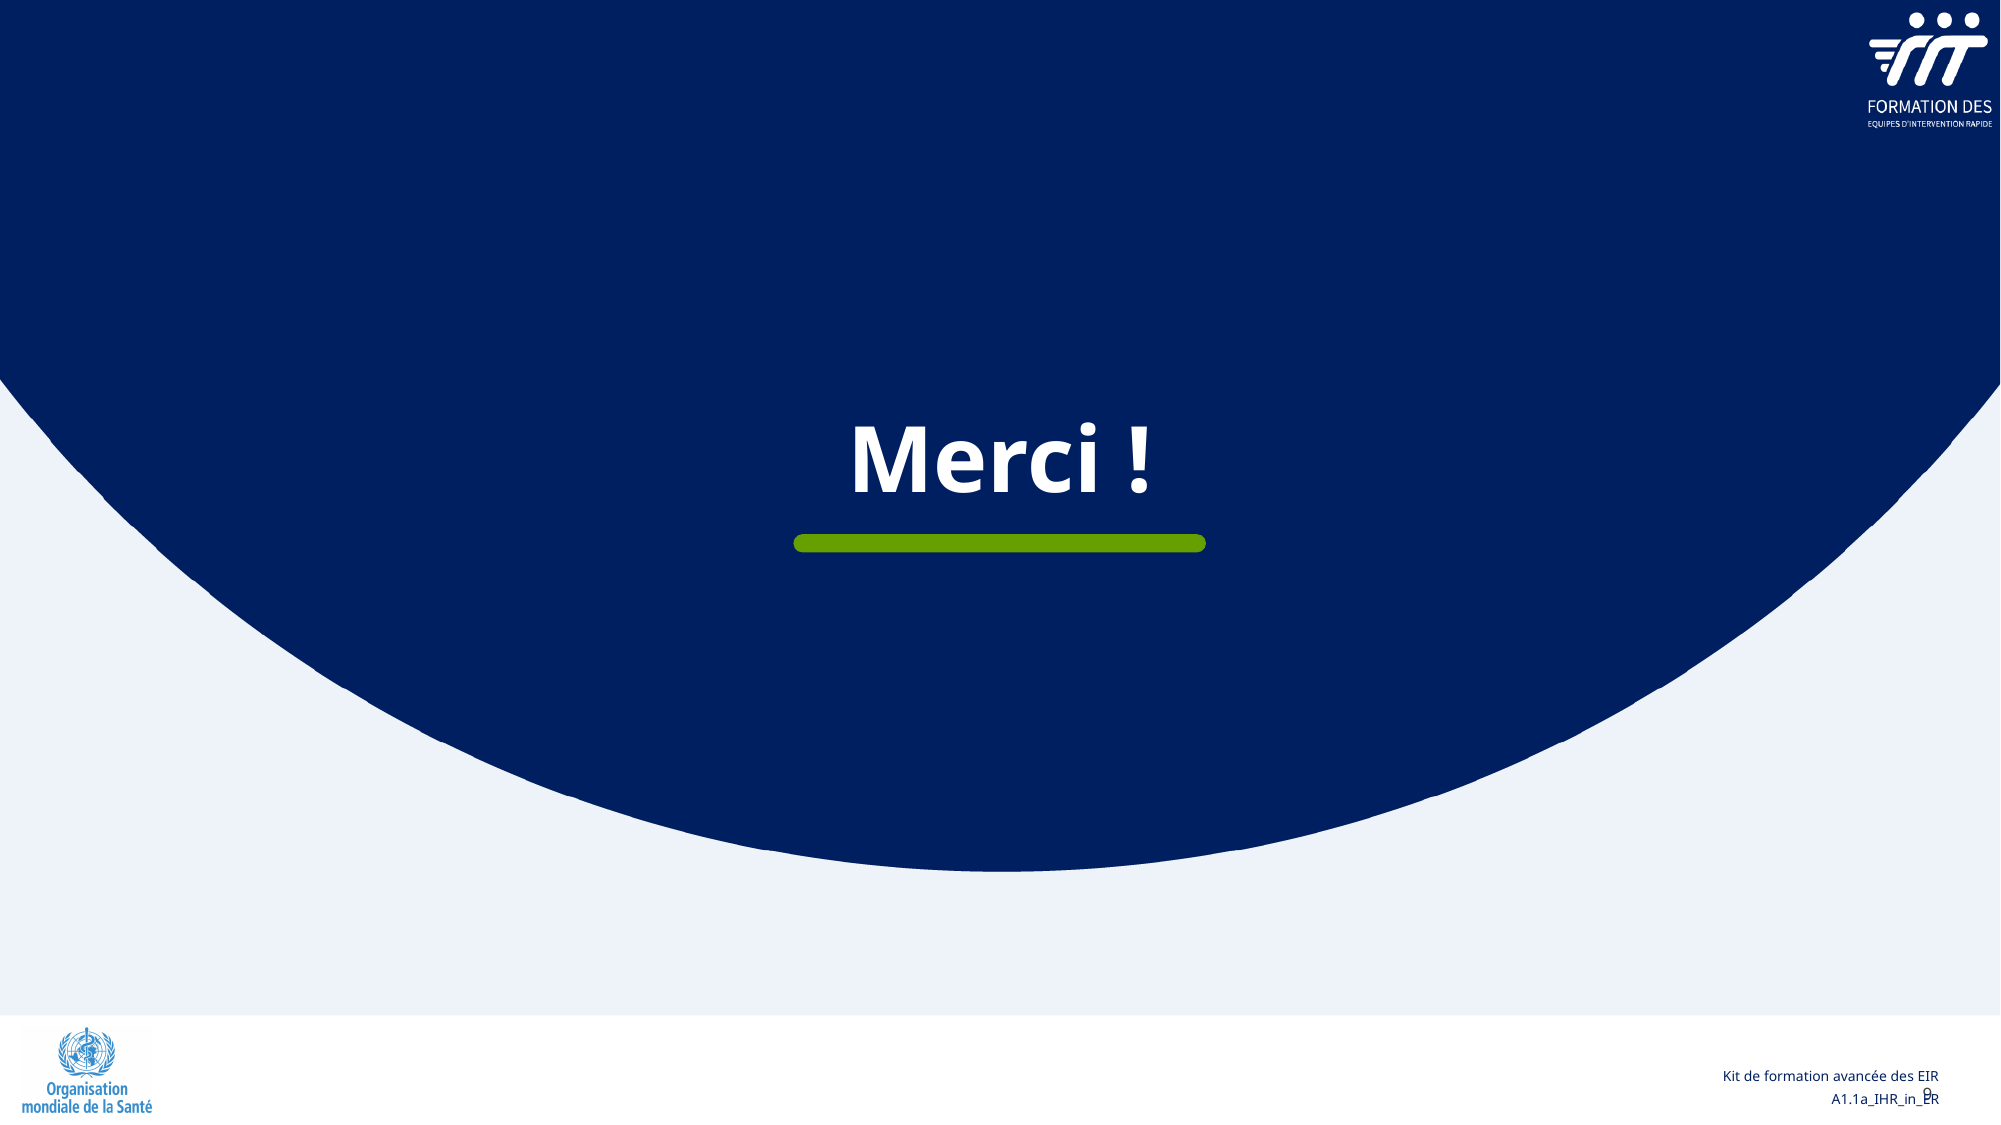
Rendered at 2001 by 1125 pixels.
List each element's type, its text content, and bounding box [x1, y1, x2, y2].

picture [0, 0, 2001, 904]
title Merci ! [426, 396, 1574, 548]
picture [21, 1026, 153, 1114]
